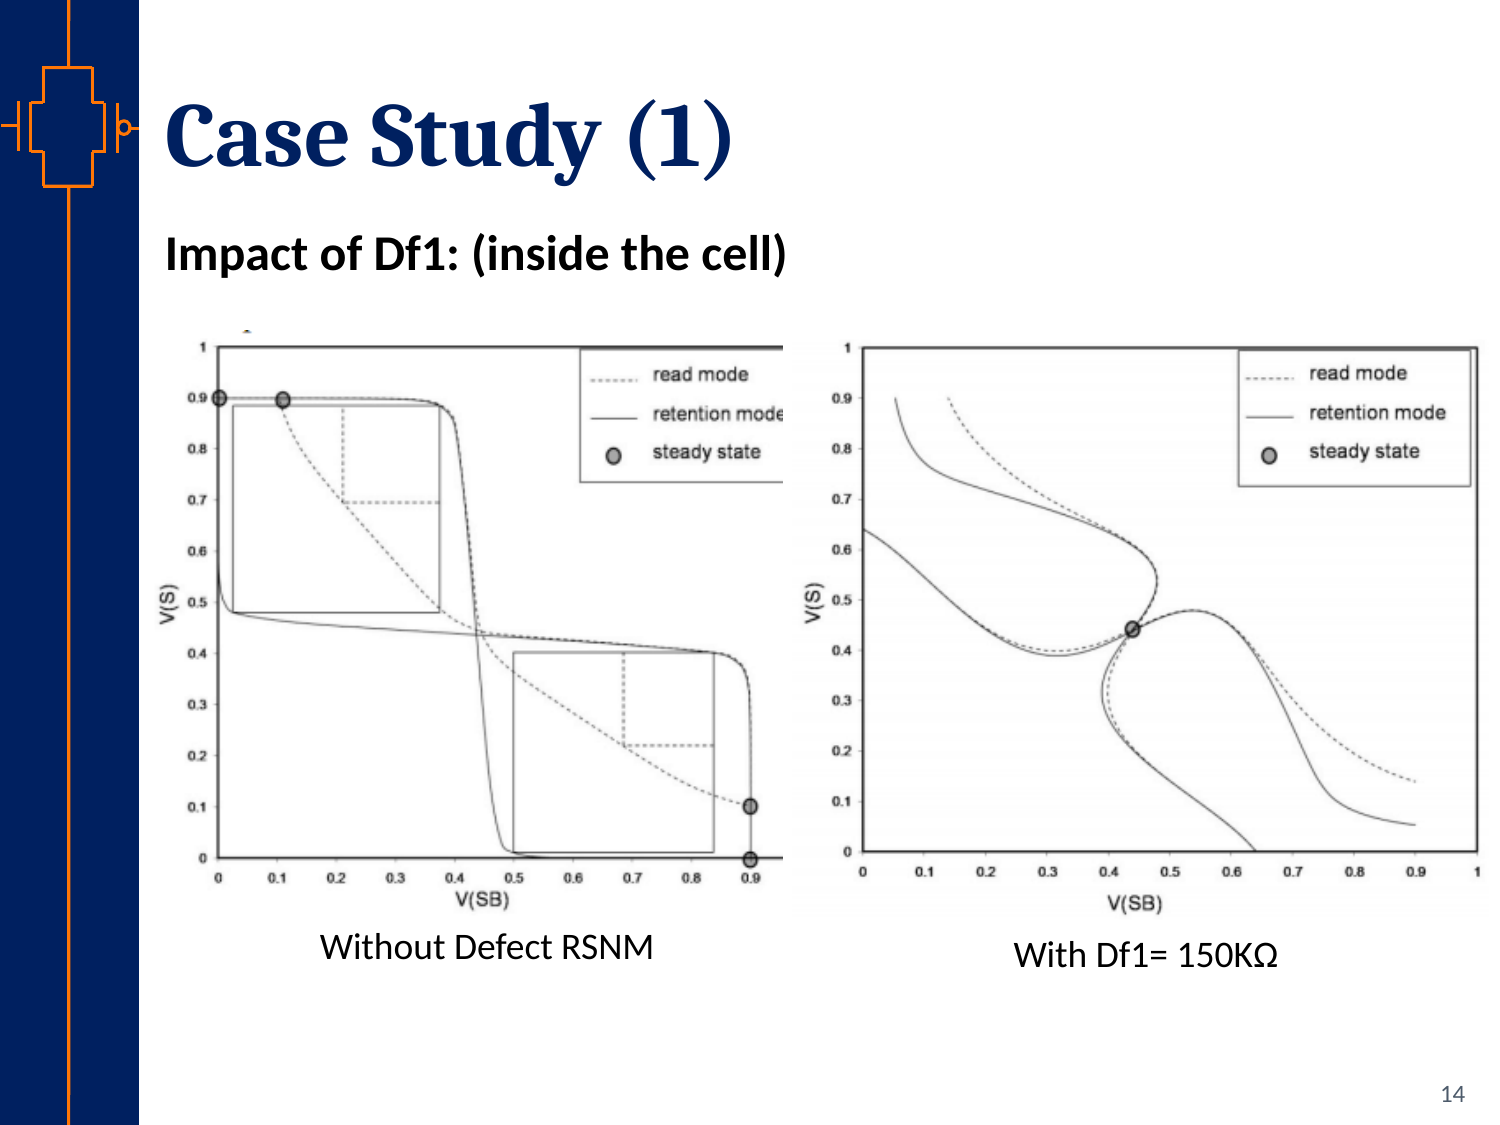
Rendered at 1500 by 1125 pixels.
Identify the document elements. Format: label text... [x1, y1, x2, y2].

slide_number 14 [1425, 1062, 1488, 1123]
title Case Study (1) [150, 35, 1338, 193]
text_box Without Defect RSNM [297, 933, 677, 975]
text_box Impact of Df1: (inside the cell) [149, 213, 1500, 332]
picture [149, 330, 1500, 924]
text_box With Df1= 150KΩ [956, 935, 1336, 983]
